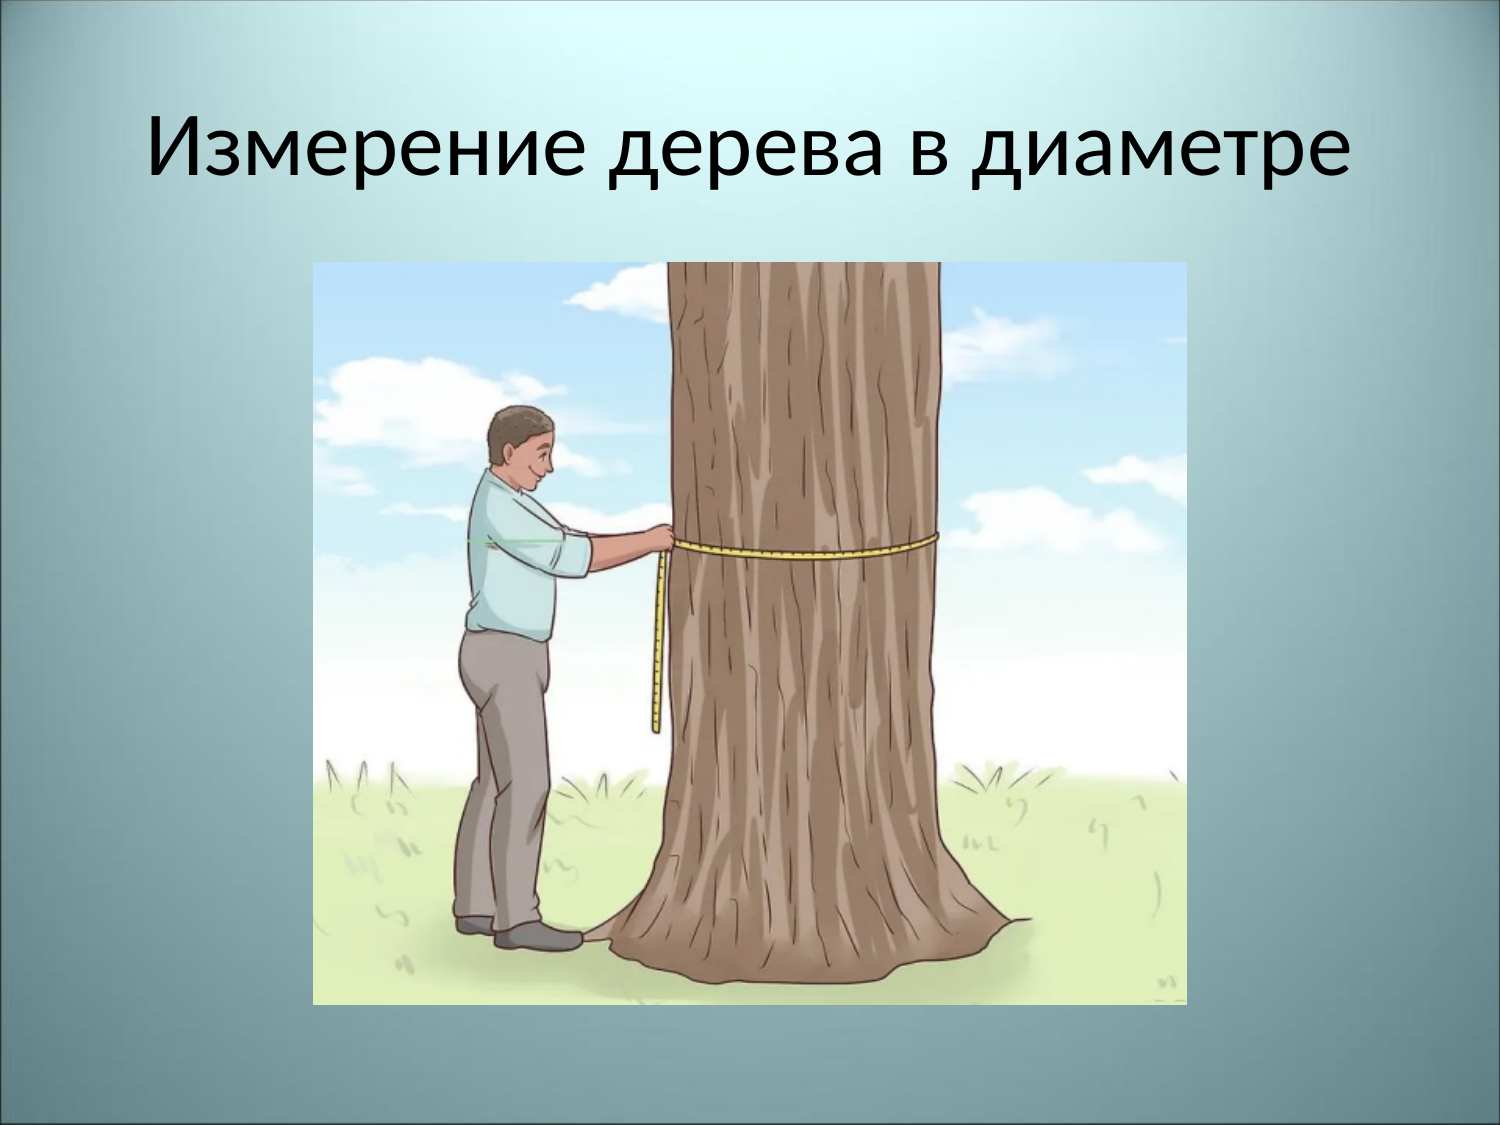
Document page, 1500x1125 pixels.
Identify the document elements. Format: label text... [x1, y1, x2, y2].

title Измерение дерева в диаметре [75, 45, 1425, 233]
picture [0, 0, 1500, 1125]
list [313, 262, 1187, 1006]
